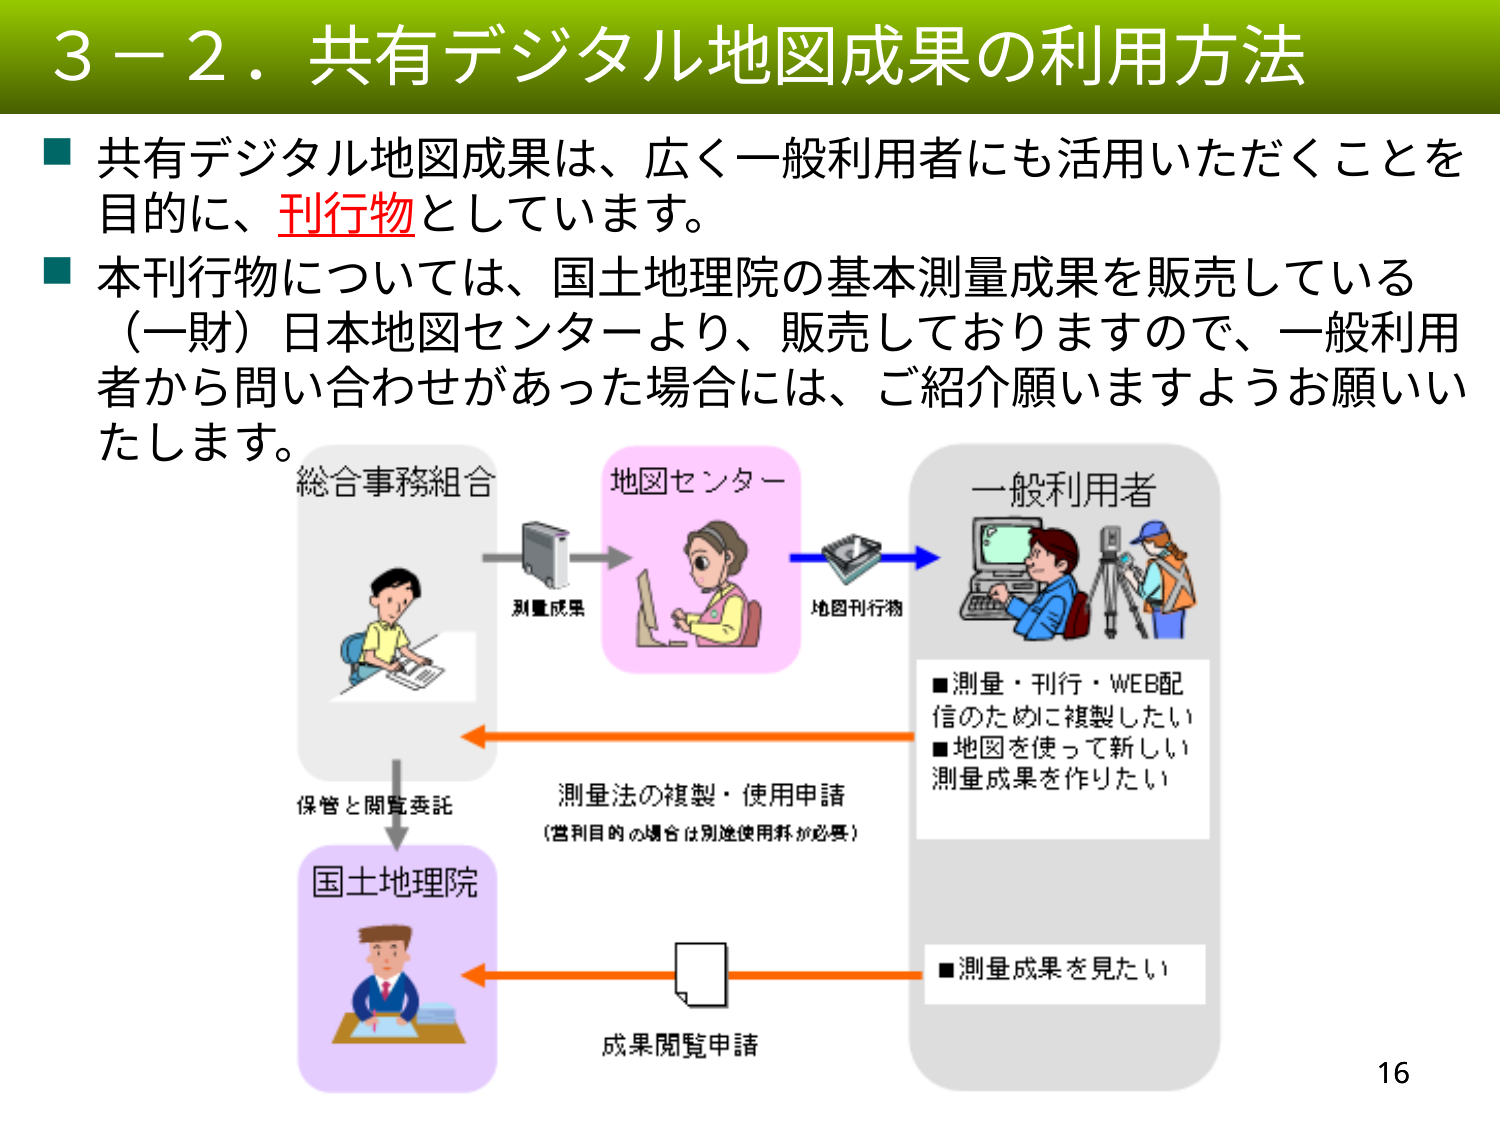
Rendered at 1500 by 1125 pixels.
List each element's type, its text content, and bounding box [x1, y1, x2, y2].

picture [277, 433, 1235, 1102]
text_box 15 [1239, 1046, 1425, 1103]
text_box 共有デジタル地図成果は、広く一般利用者にも活用いただくことを目的に、刊行物としています。 本刊行物については、国土地理院の基本測量成果を販売している（一財）日本地図センターより、販売しておりますので、一般利用者から問い合わせがあった場合には、ご紹介願いますようお願いいたします。 [25, 122, 1487, 304]
title ３－２．共有デジタル地図成果の利用方法 [25, 12, 1471, 96]
